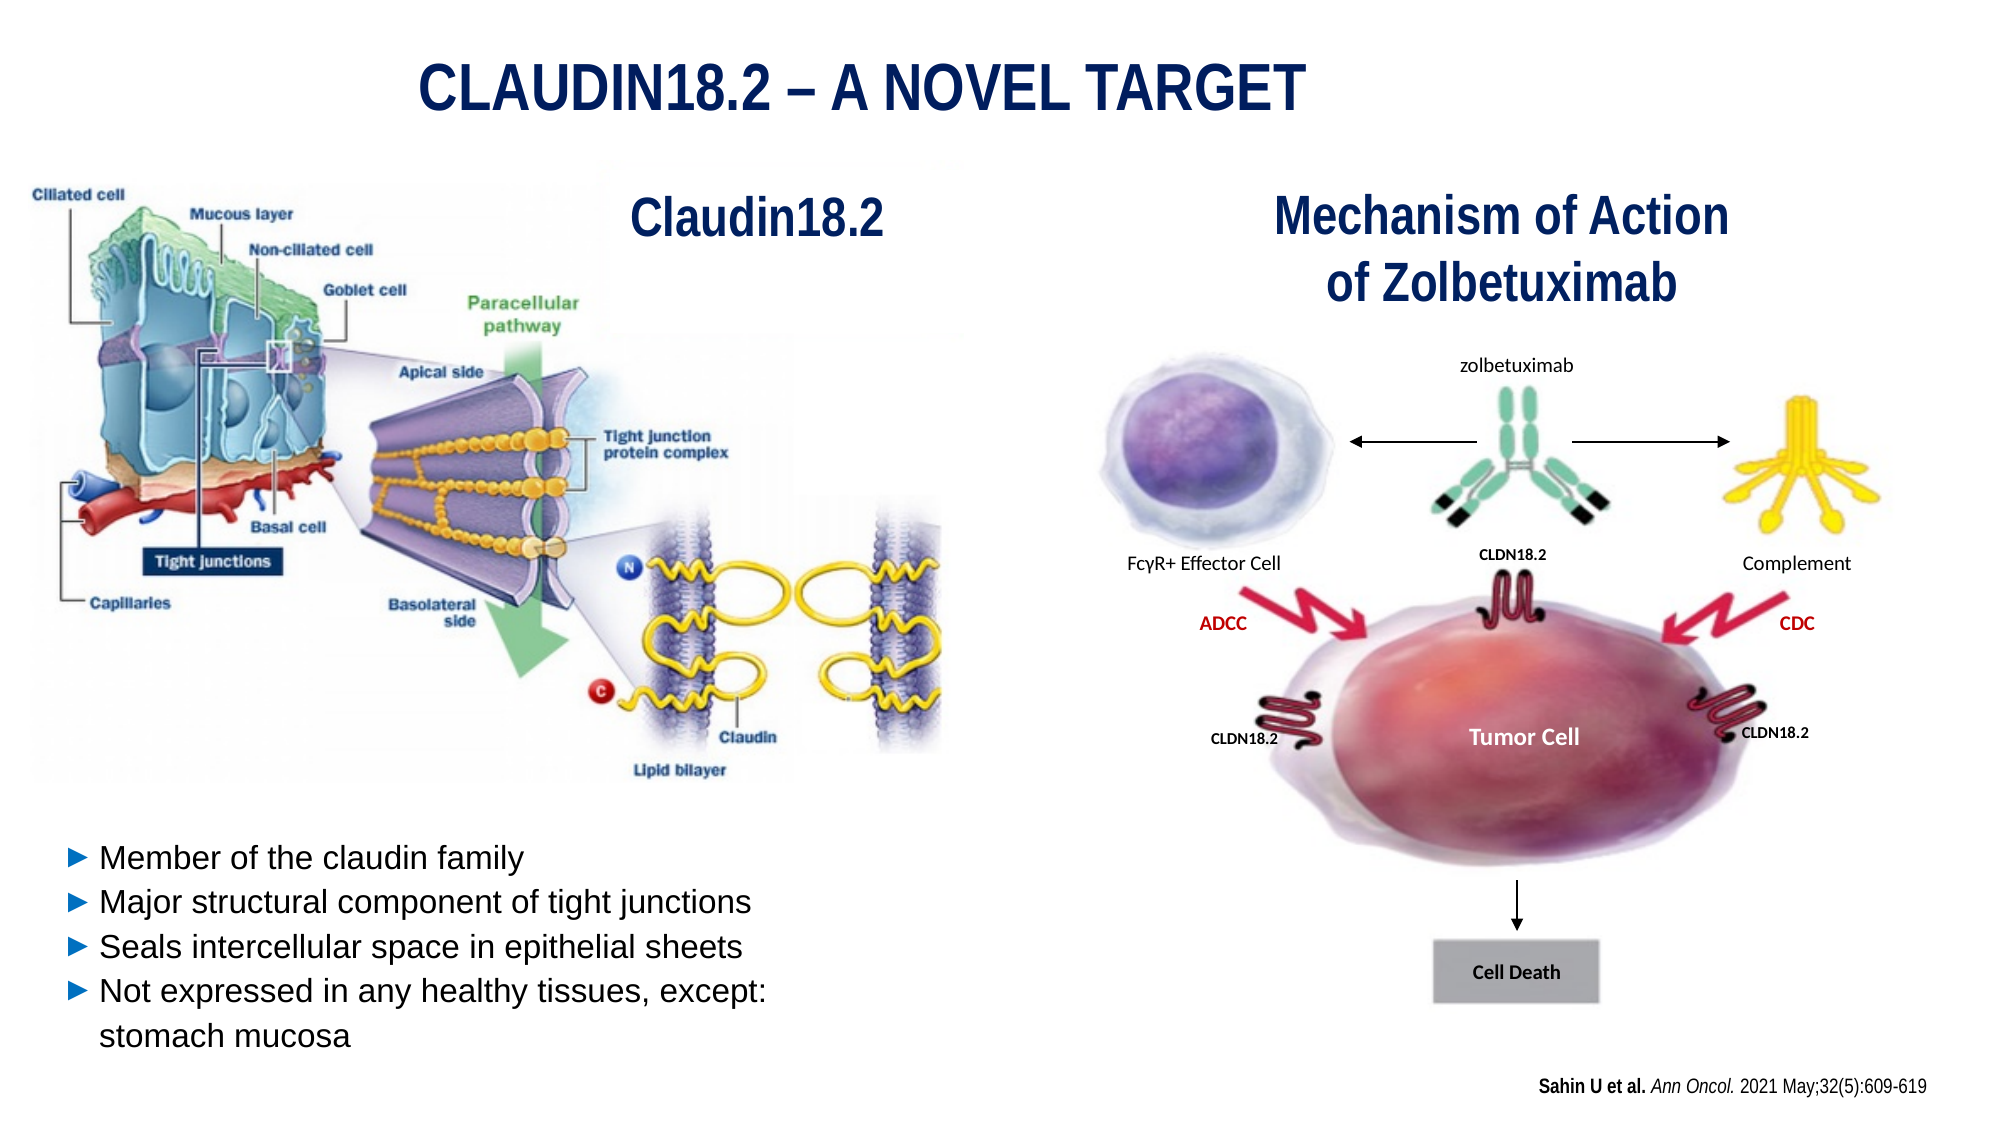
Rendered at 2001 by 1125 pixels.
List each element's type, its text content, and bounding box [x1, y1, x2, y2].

text_box Mechanism of Action of Zolbetuximab [1152, 169, 1853, 320]
text_box Member of the claudin family Major structural component of tight junctions Seals intercellular space in epithelial sheets Not expressed in any healthy tissues, except: stomach mucosa [46, 824, 992, 1062]
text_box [28, 160, 986, 783]
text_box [1059, 343, 1943, 1014]
text_box Sahin U et al. Ann Oncol. 2021 May;32(5):609-619 [1523, 1067, 1942, 1106]
